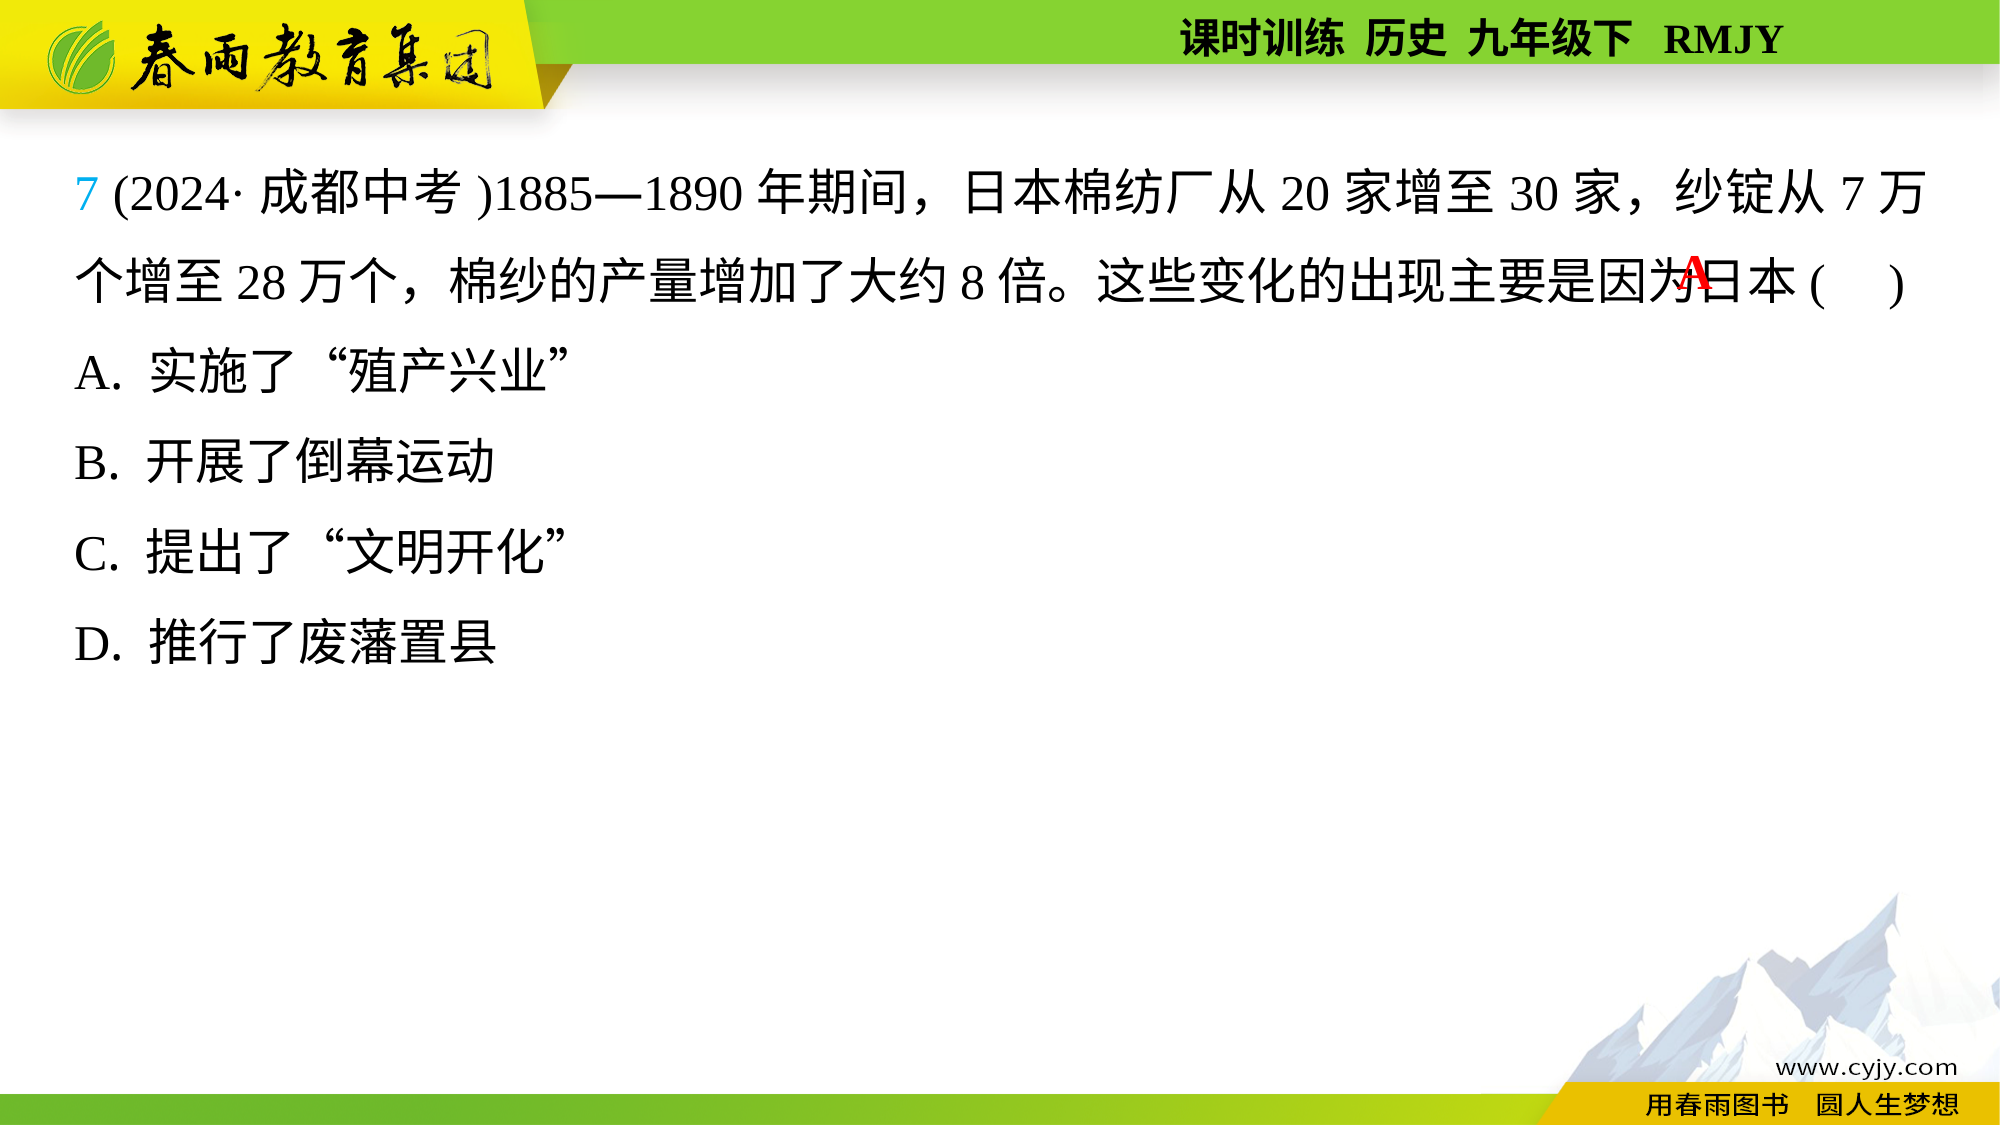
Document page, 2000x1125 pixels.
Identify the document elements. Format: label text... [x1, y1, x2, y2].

text_box A [1661, 231, 1728, 307]
picture [0, 0, 2000, 1125]
list 7 (2024·成都中考)1885—1890年期间，日本棉纺厂从20家增至30家，纱锭从7万个增至28万个，棉纱的产量增加了大约8倍。这些变化的出现主要是因为日本( ) A. 实施了“殖产兴业” B. 开展了倒幕运动 C. 提出了“文明开化” D. 推行了废藩置县 [59, 122, 1944, 763]
